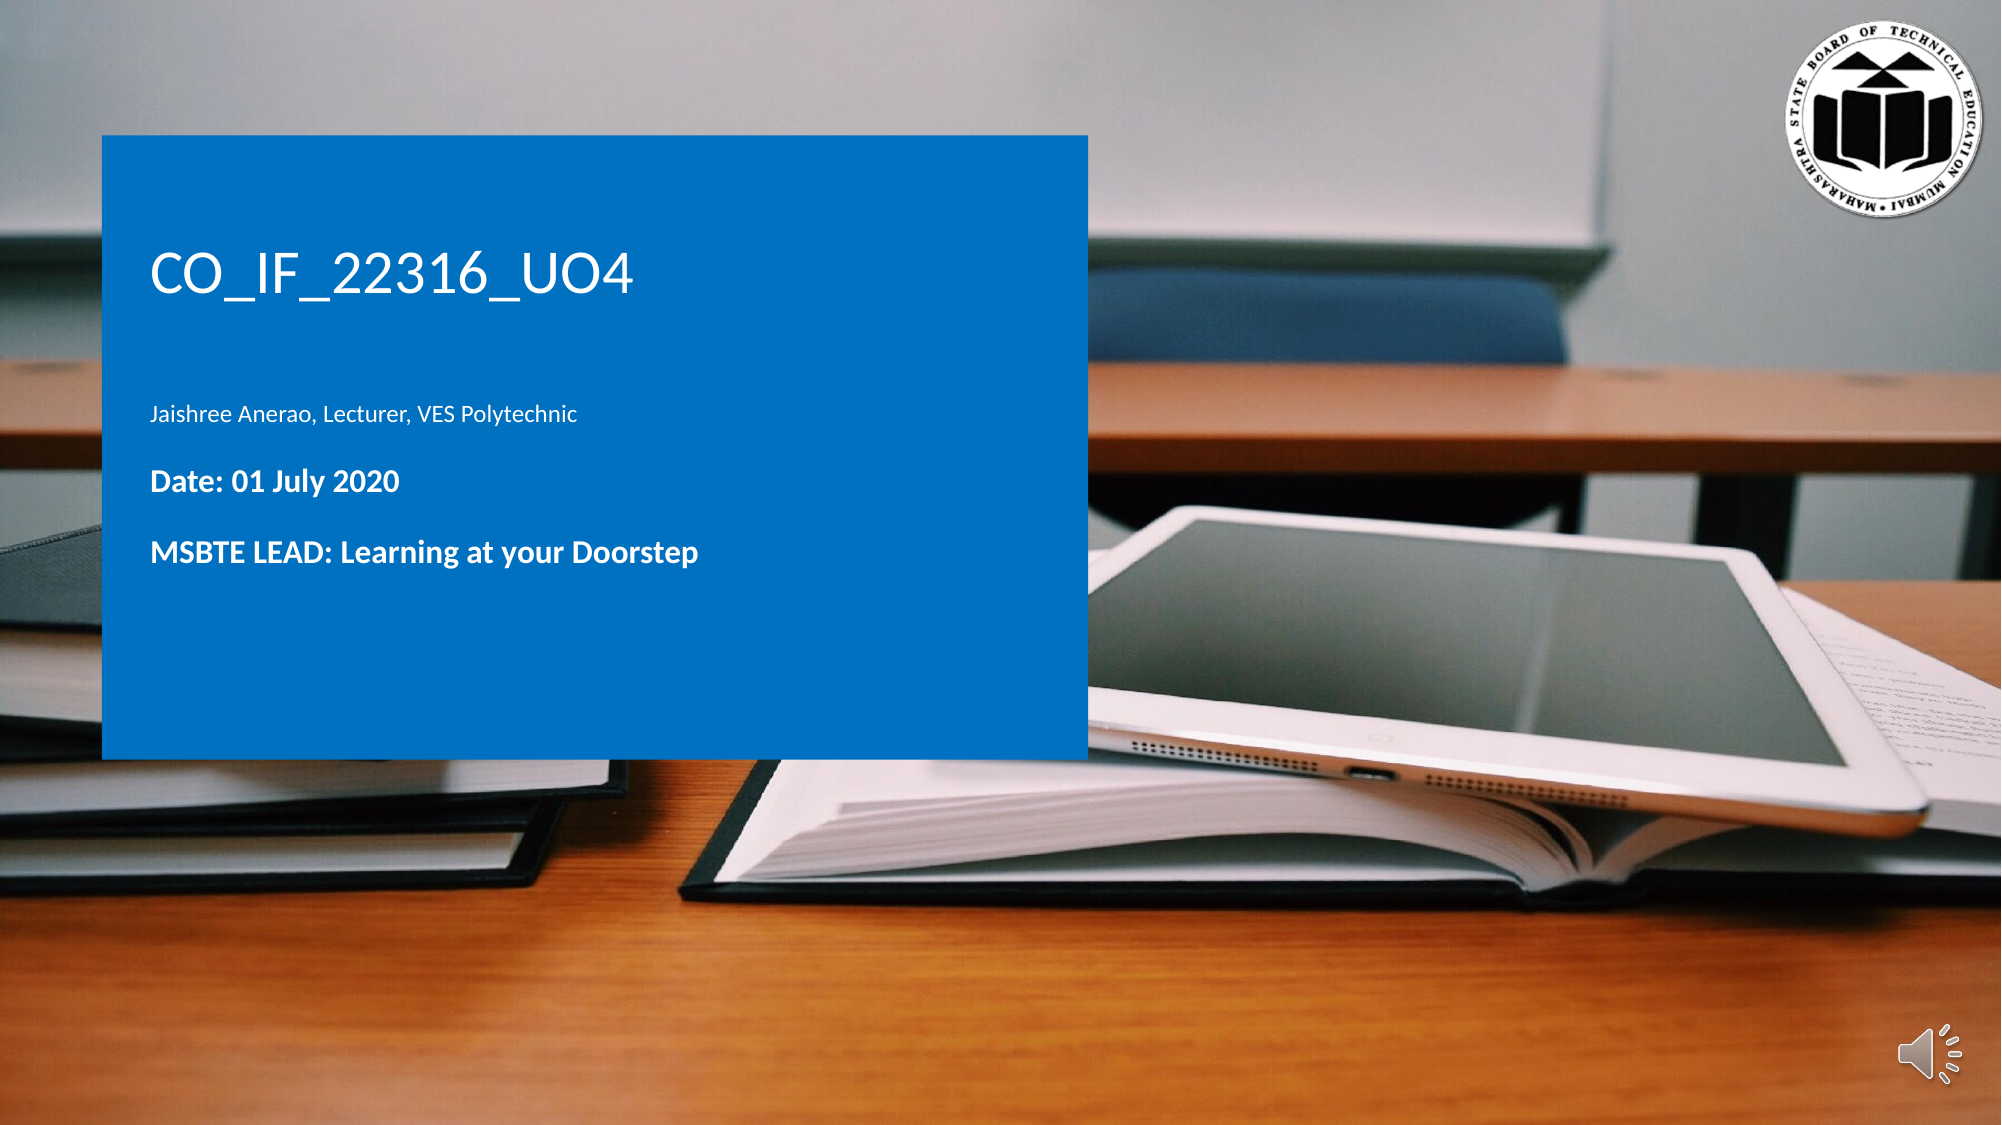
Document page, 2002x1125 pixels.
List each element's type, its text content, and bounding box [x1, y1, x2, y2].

picture [0, 0, 2001, 1125]
title CO_IF_22316_UO4 [150, 242, 1040, 384]
subtitle Jaishree Anerao, Lecturer, VES Polytechnic Date: 01 July 2020 MSBTE LEAD: Learning at your Doorstep [150, 397, 1040, 623]
